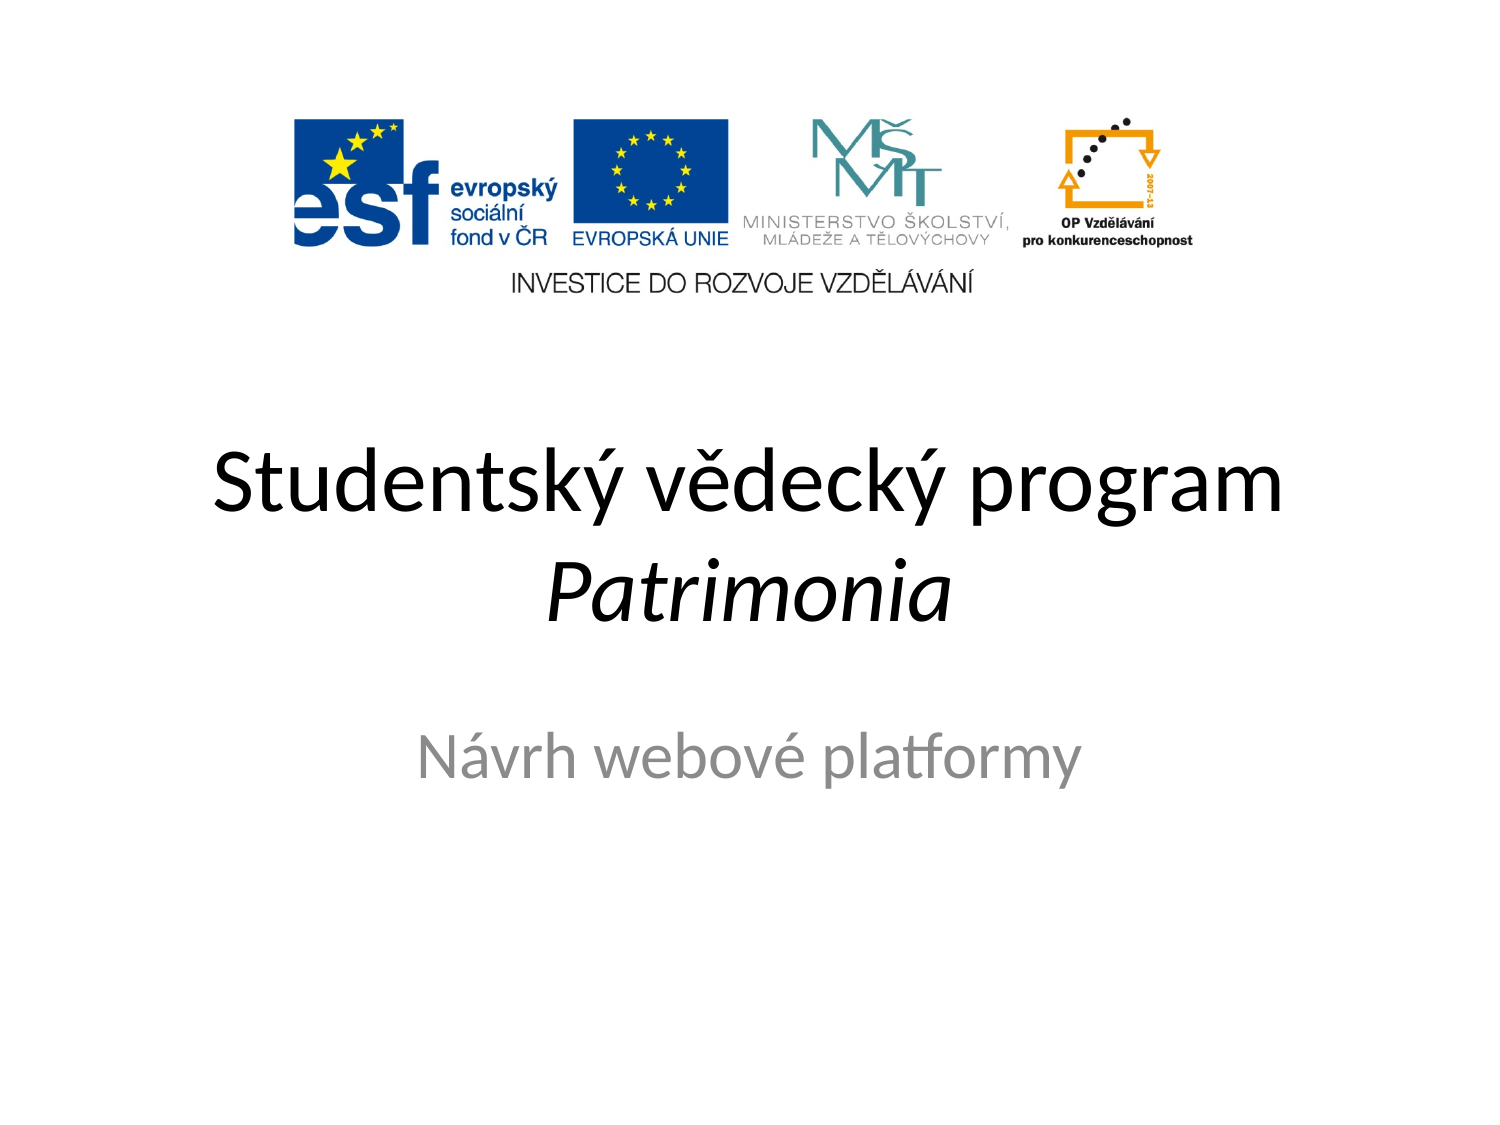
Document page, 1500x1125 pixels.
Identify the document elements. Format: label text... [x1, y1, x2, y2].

title Studentský vědecký program Patrimonia [112, 408, 1388, 651]
subtitle Návrh webové platformy [225, 704, 1275, 992]
picture [245, 77, 1255, 325]
